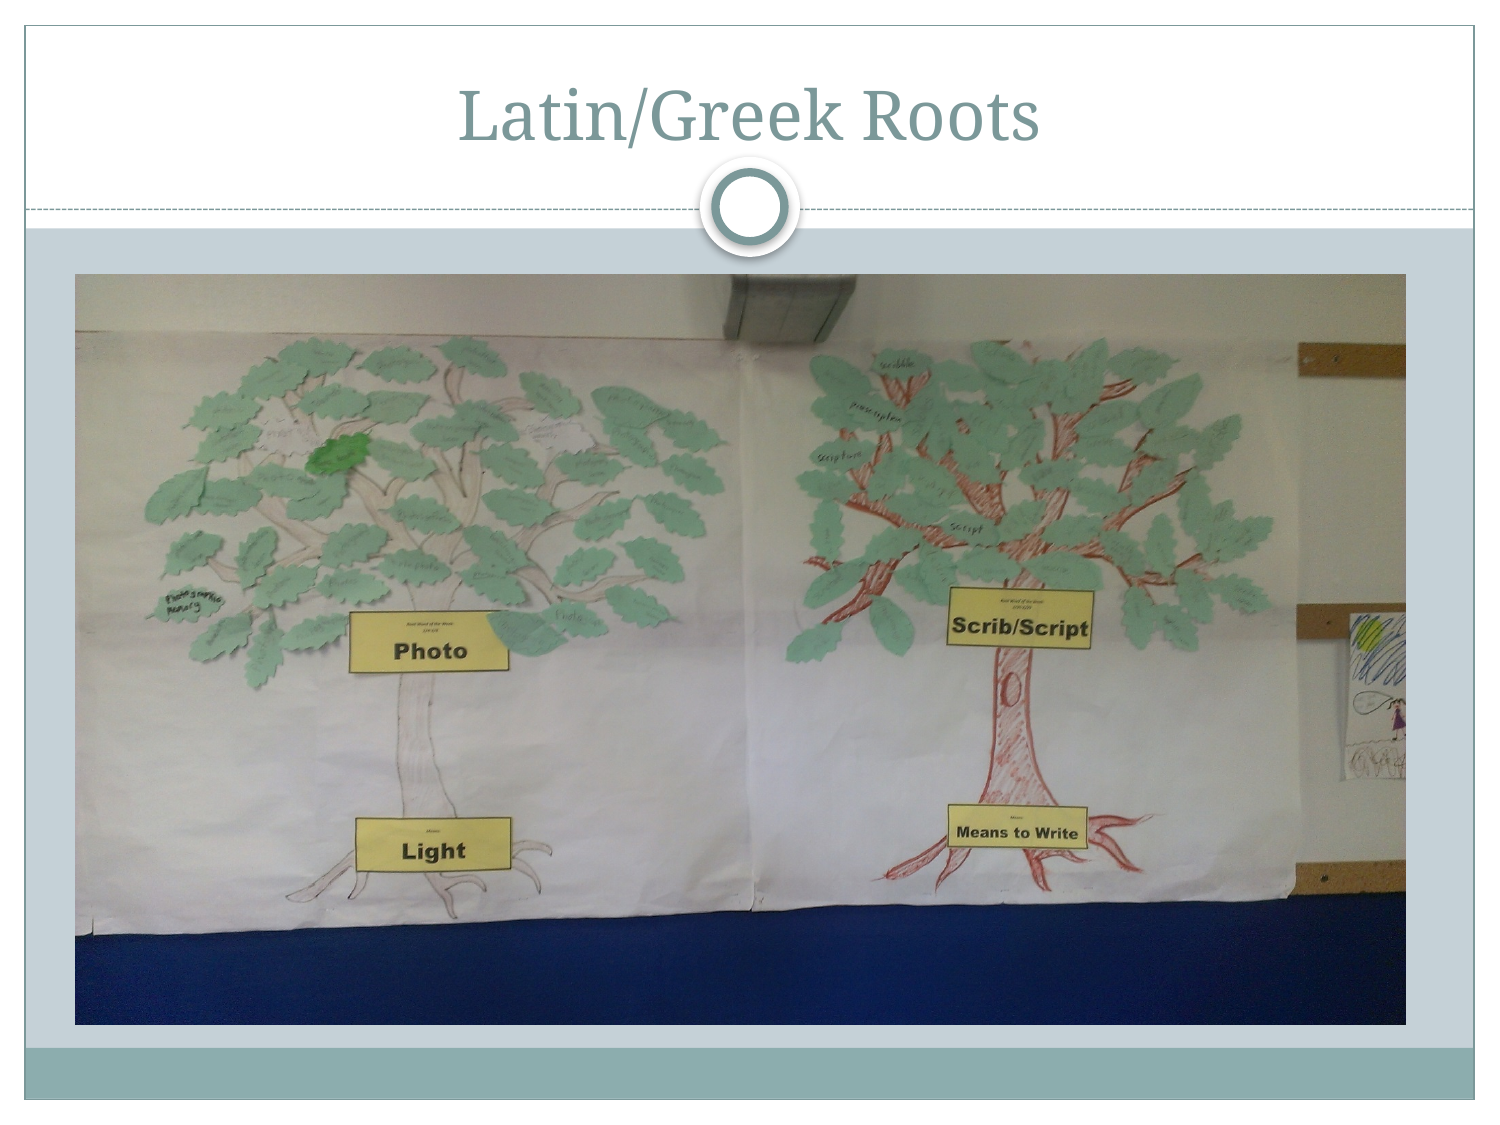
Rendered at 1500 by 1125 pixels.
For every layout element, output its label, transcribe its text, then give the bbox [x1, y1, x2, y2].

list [74, 274, 1406, 1026]
title Latin/Greek Roots [49, 37, 1450, 162]
